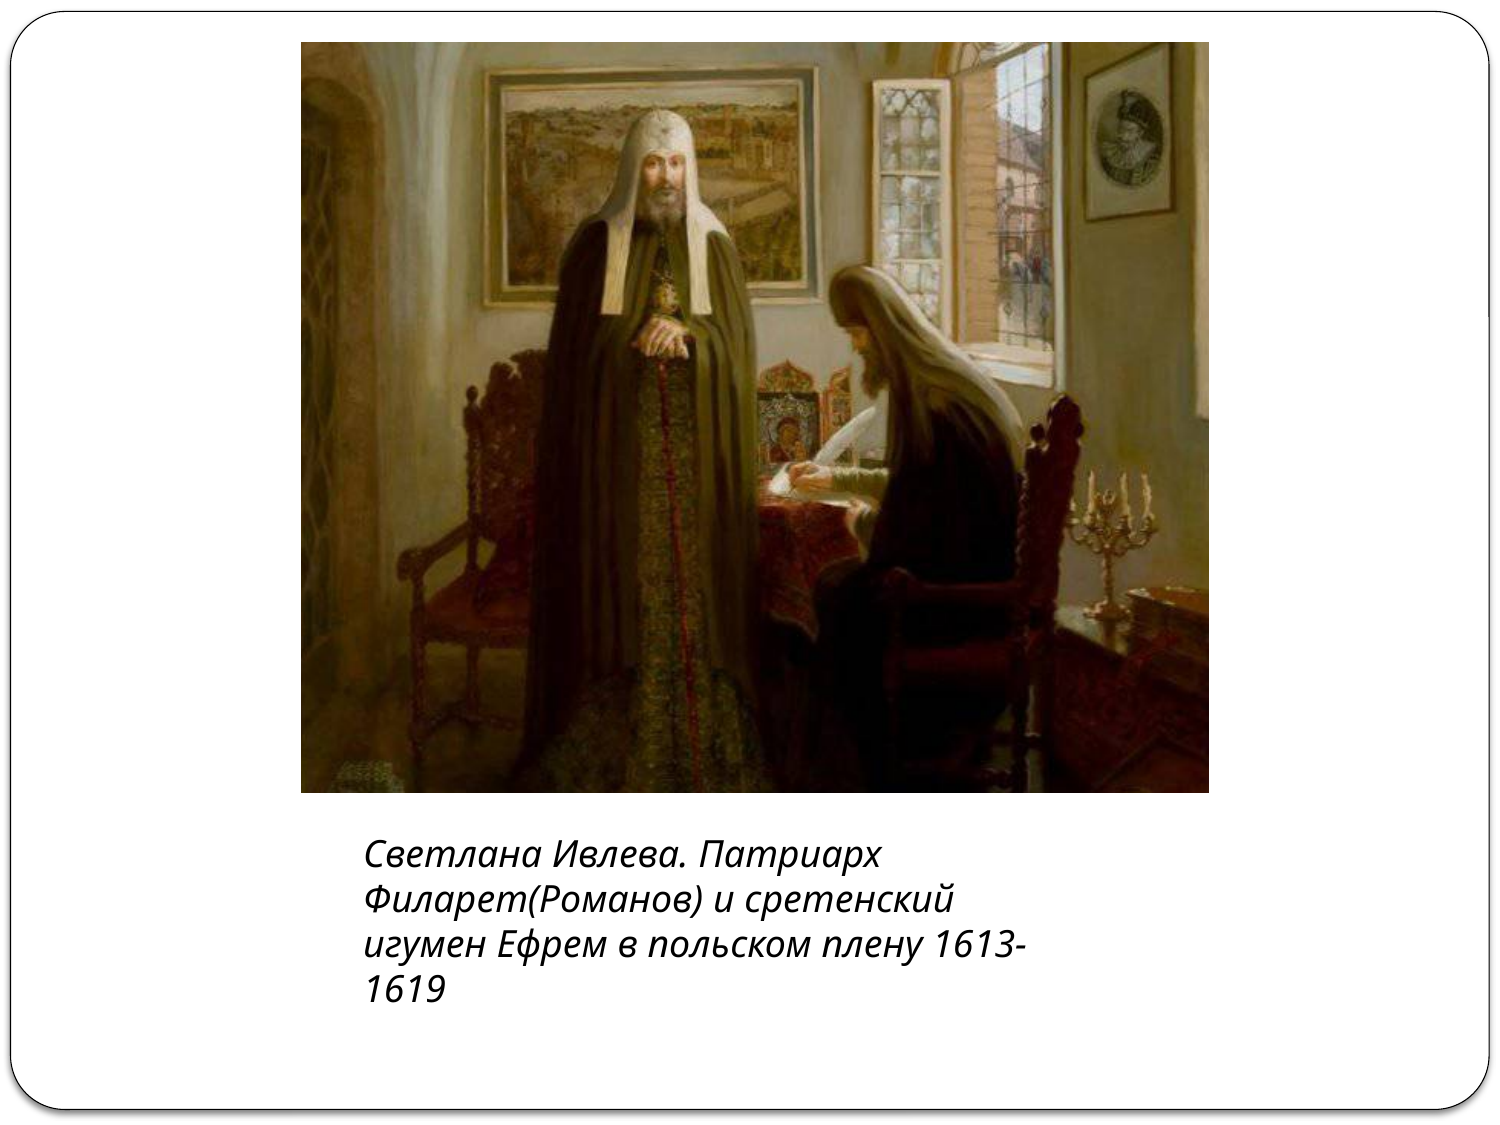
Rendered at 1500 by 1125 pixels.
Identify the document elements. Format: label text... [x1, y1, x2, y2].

text_box Светлана Ивлева. Патриарх Филарет(Романов) и сретенский игумен Ефрем в польском плену 1613-1619 [348, 822, 1099, 1062]
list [300, 42, 1209, 793]
